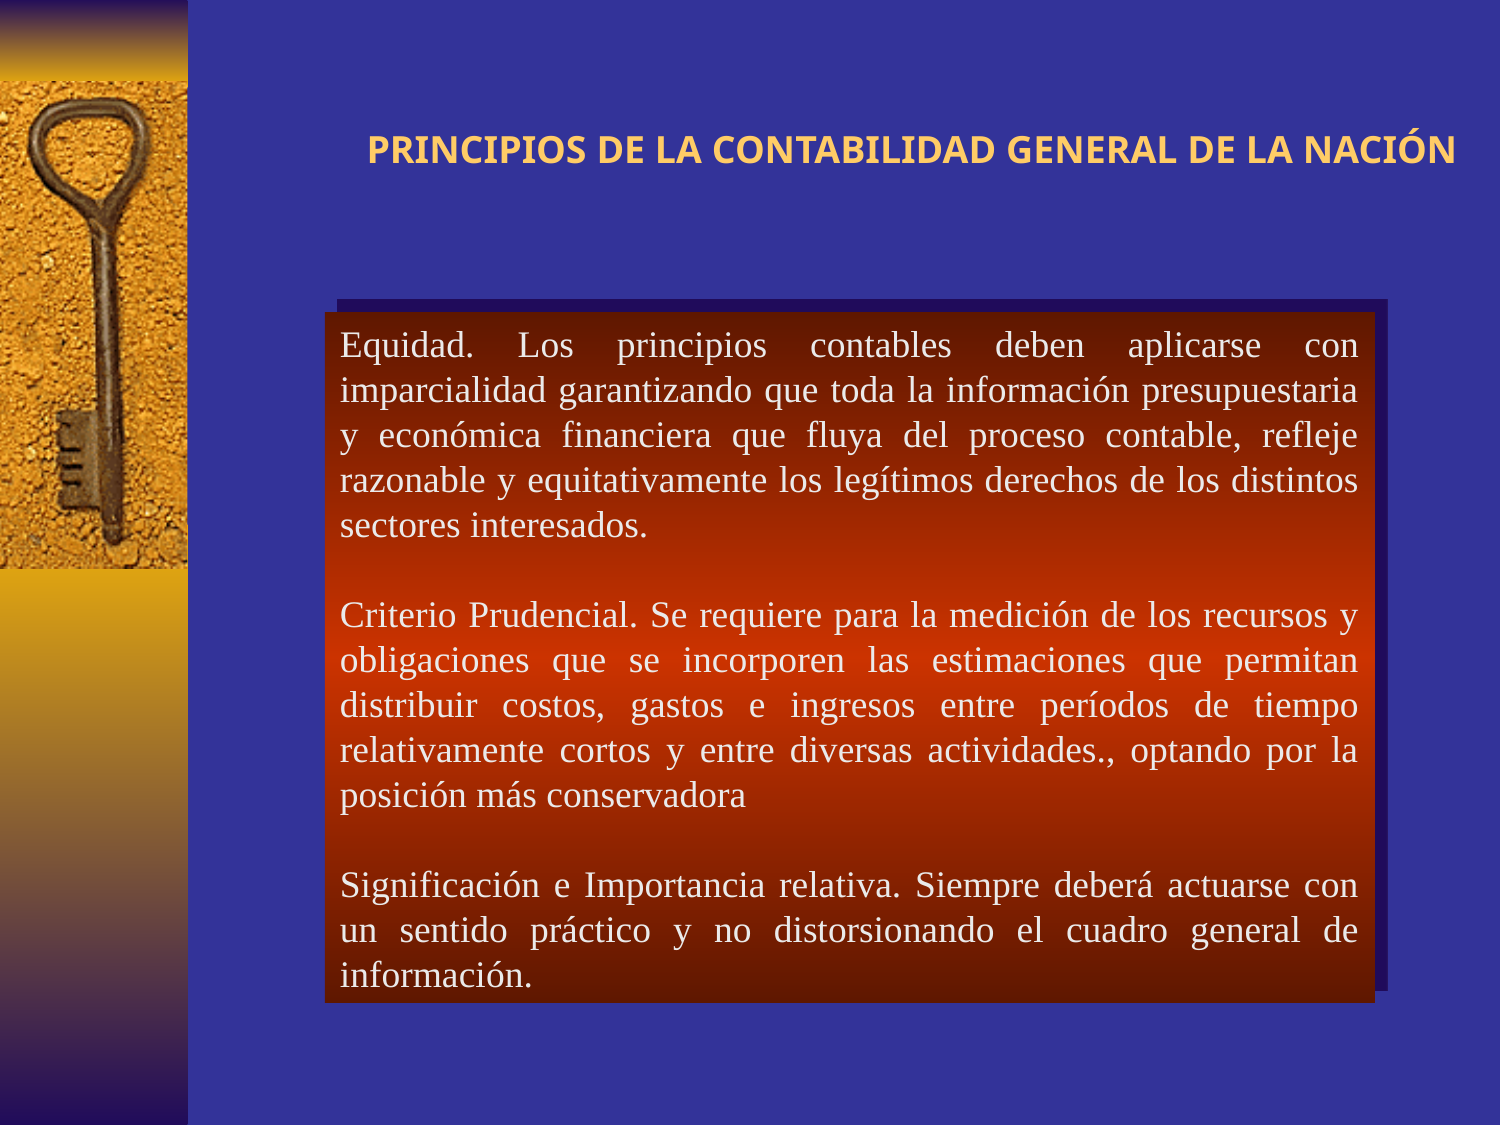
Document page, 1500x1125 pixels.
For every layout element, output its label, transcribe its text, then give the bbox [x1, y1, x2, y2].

title PRINCIPIOS DE LA CONTABILIDAD GENERAL DE LA NACIÓN [349, 49, 1476, 249]
list Equidad. Los principios contables deben aplicarse con imparcialidad garantizando que toda la información presupuestaria y económica financiera que fluya del proceso contable, refleje razonable y equitativamente los legítimos derechos de los distintos sectores interesados. Criterio Prudencial. Se requiere para la medición de los recursos y obligaciones que se incorporen las estimaciones que permitan distribuir costos, gastos e ingresos entre períodos de tiempo relativamente cortos y entre diversas actividades., optando por la posición más conservadora Significación e Importancia relativa. Siempre deberá actuarse con un sentido práctico y no distorsionando el cuadro general de información. [324, 311, 1376, 1004]
picture [0, 81, 188, 569]
